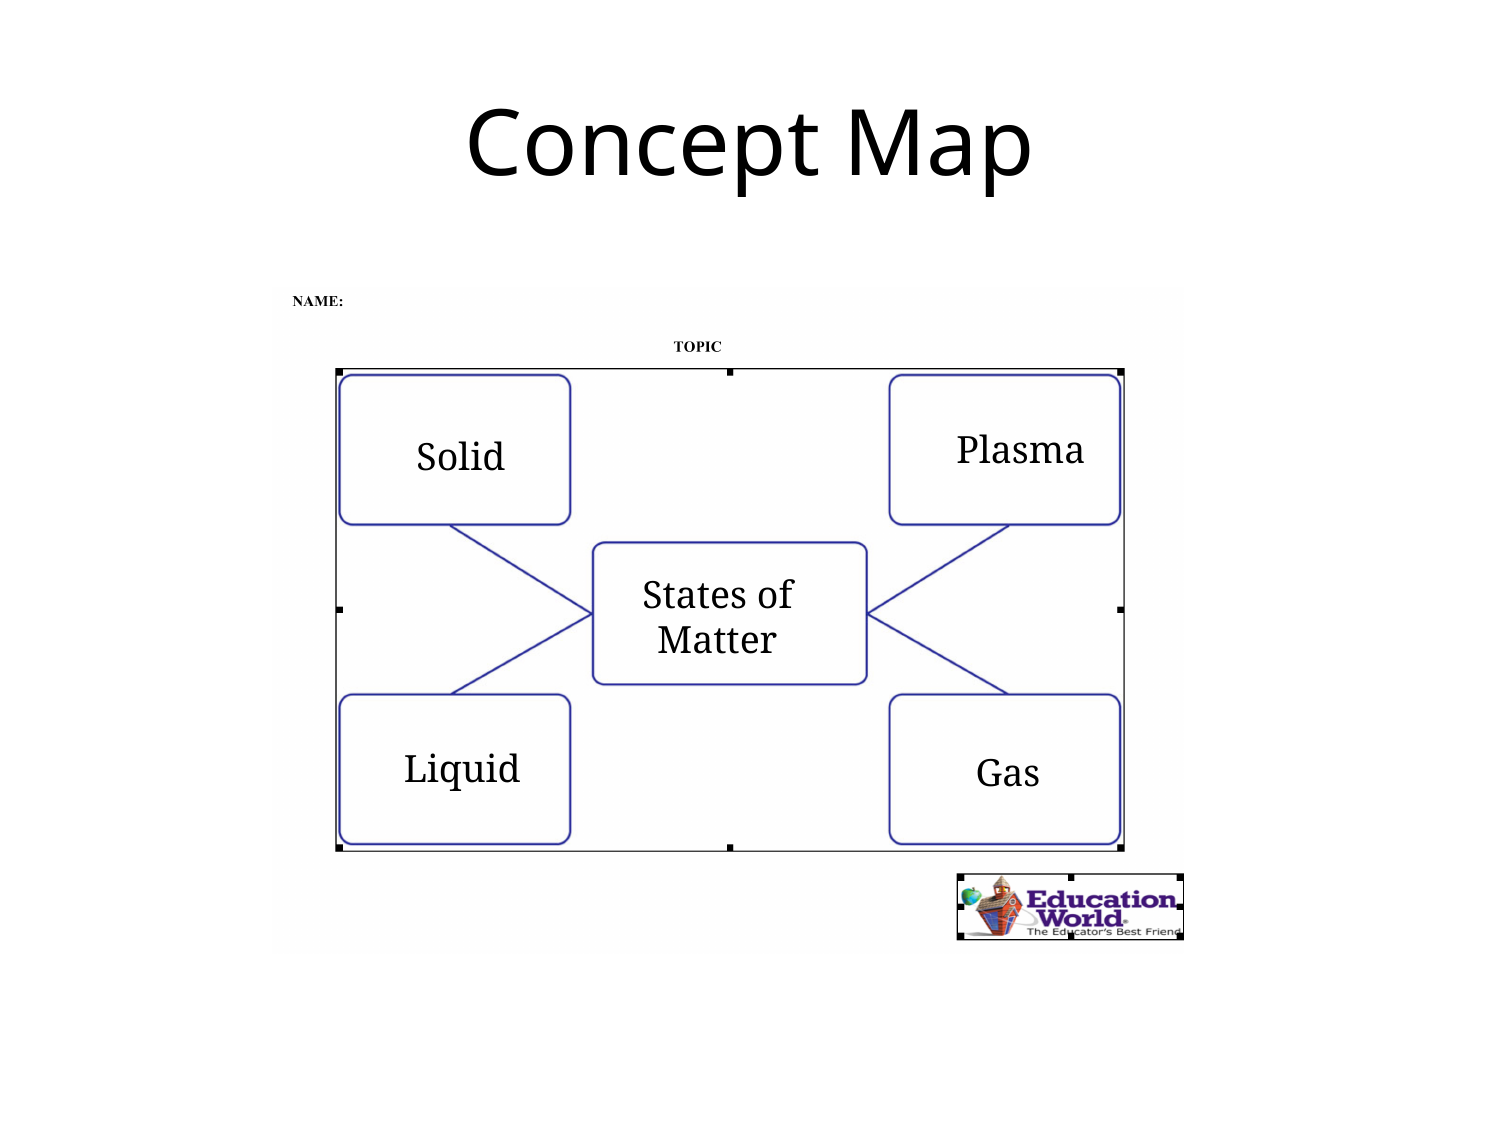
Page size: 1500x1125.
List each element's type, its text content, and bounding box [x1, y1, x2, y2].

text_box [271, 287, 1184, 955]
title Concept Map [75, 45, 1425, 233]
